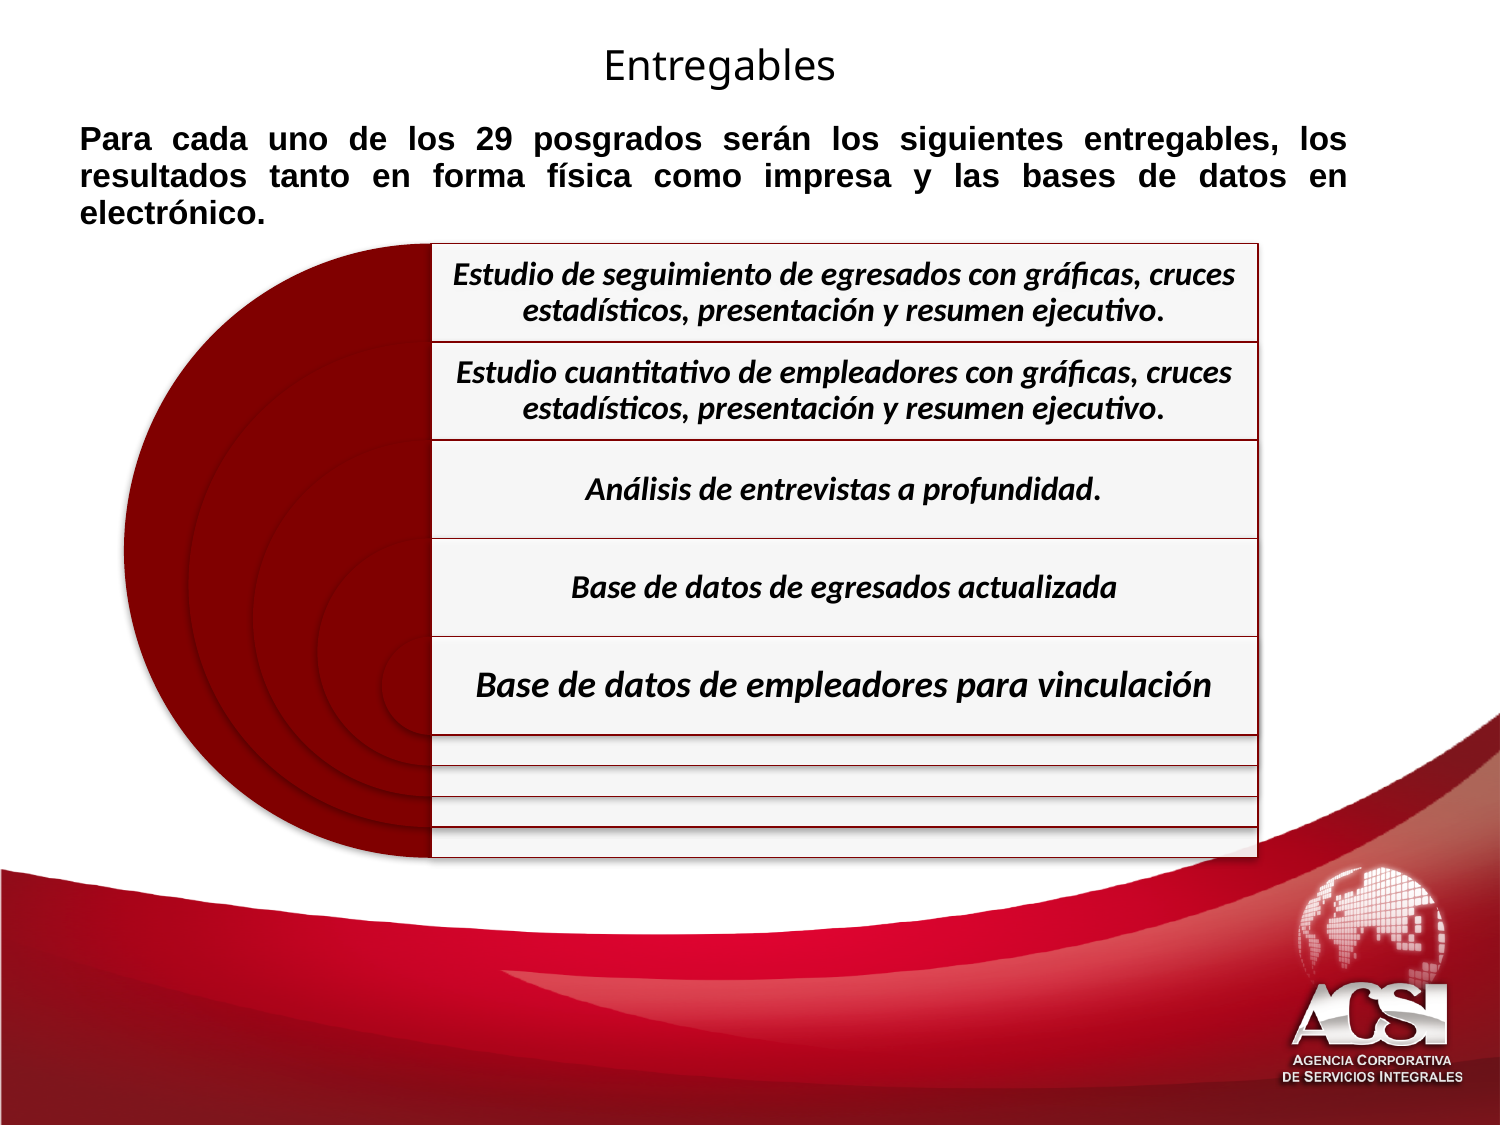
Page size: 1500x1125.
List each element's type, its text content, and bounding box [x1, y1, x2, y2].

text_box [123, 243, 1259, 858]
text_box Entregables [0, 31, 1471, 196]
picture [2, 633, 1499, 1125]
text_box Para cada uno de los 29 posgrados serán los siguientes entregables, los resultados tanto en forma física como impresa y las bases de datos en electrónico. [64, 113, 1365, 240]
